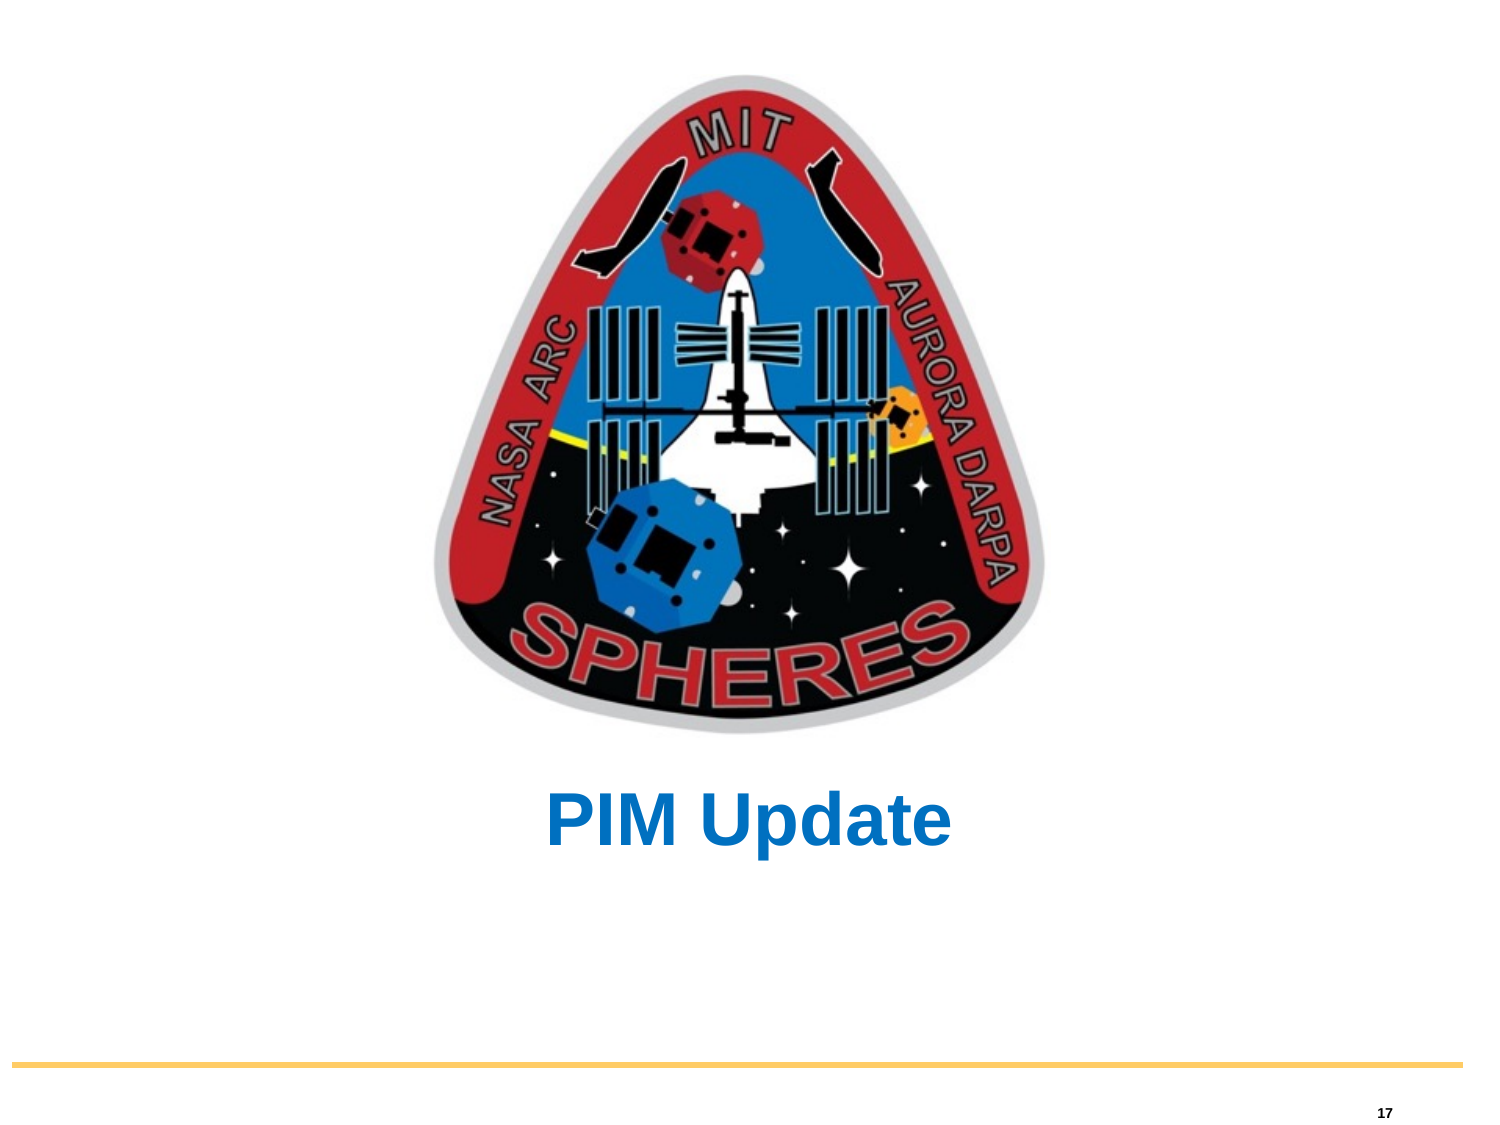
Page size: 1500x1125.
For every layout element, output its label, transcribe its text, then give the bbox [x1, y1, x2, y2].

picture [0, 0, 1500, 738]
subtitle PIM Update [224, 762, 1276, 926]
